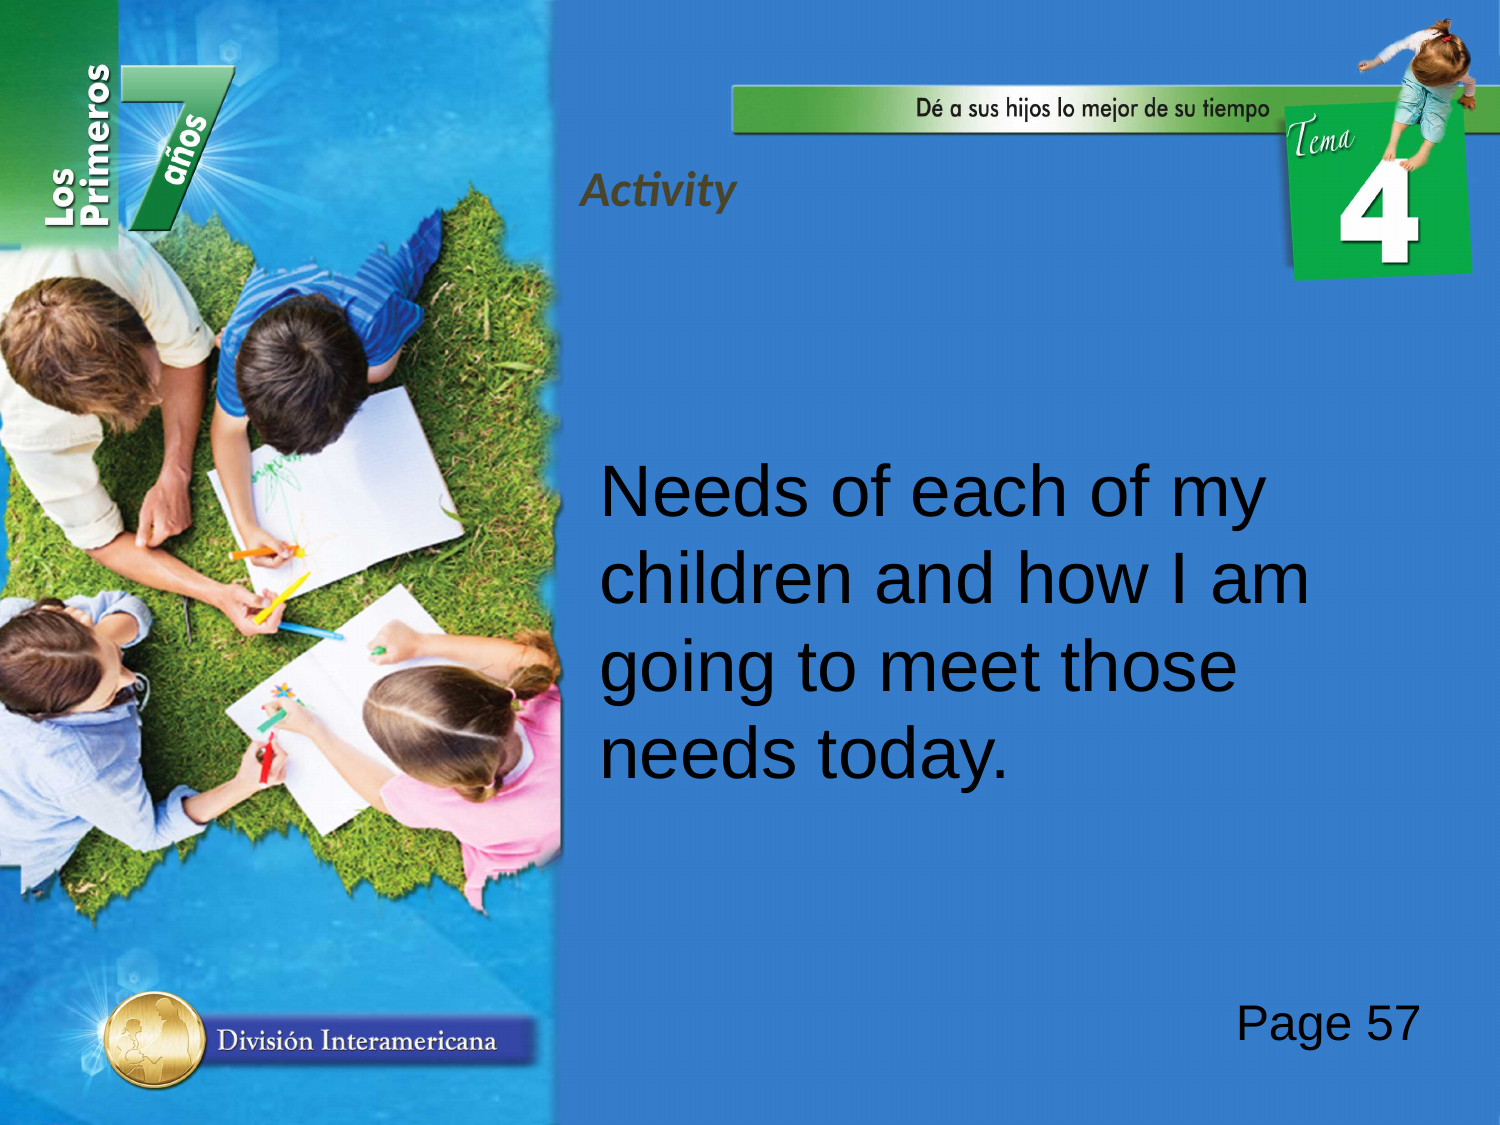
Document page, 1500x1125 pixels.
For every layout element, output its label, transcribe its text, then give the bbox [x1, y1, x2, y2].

picture [0, 0, 1500, 1125]
text_box Needs of each of my children and how I am going to meet those needs today. [584, 435, 1471, 801]
text_box Page 57 [1128, 982, 1437, 1058]
text_box Activity [565, 148, 752, 224]
